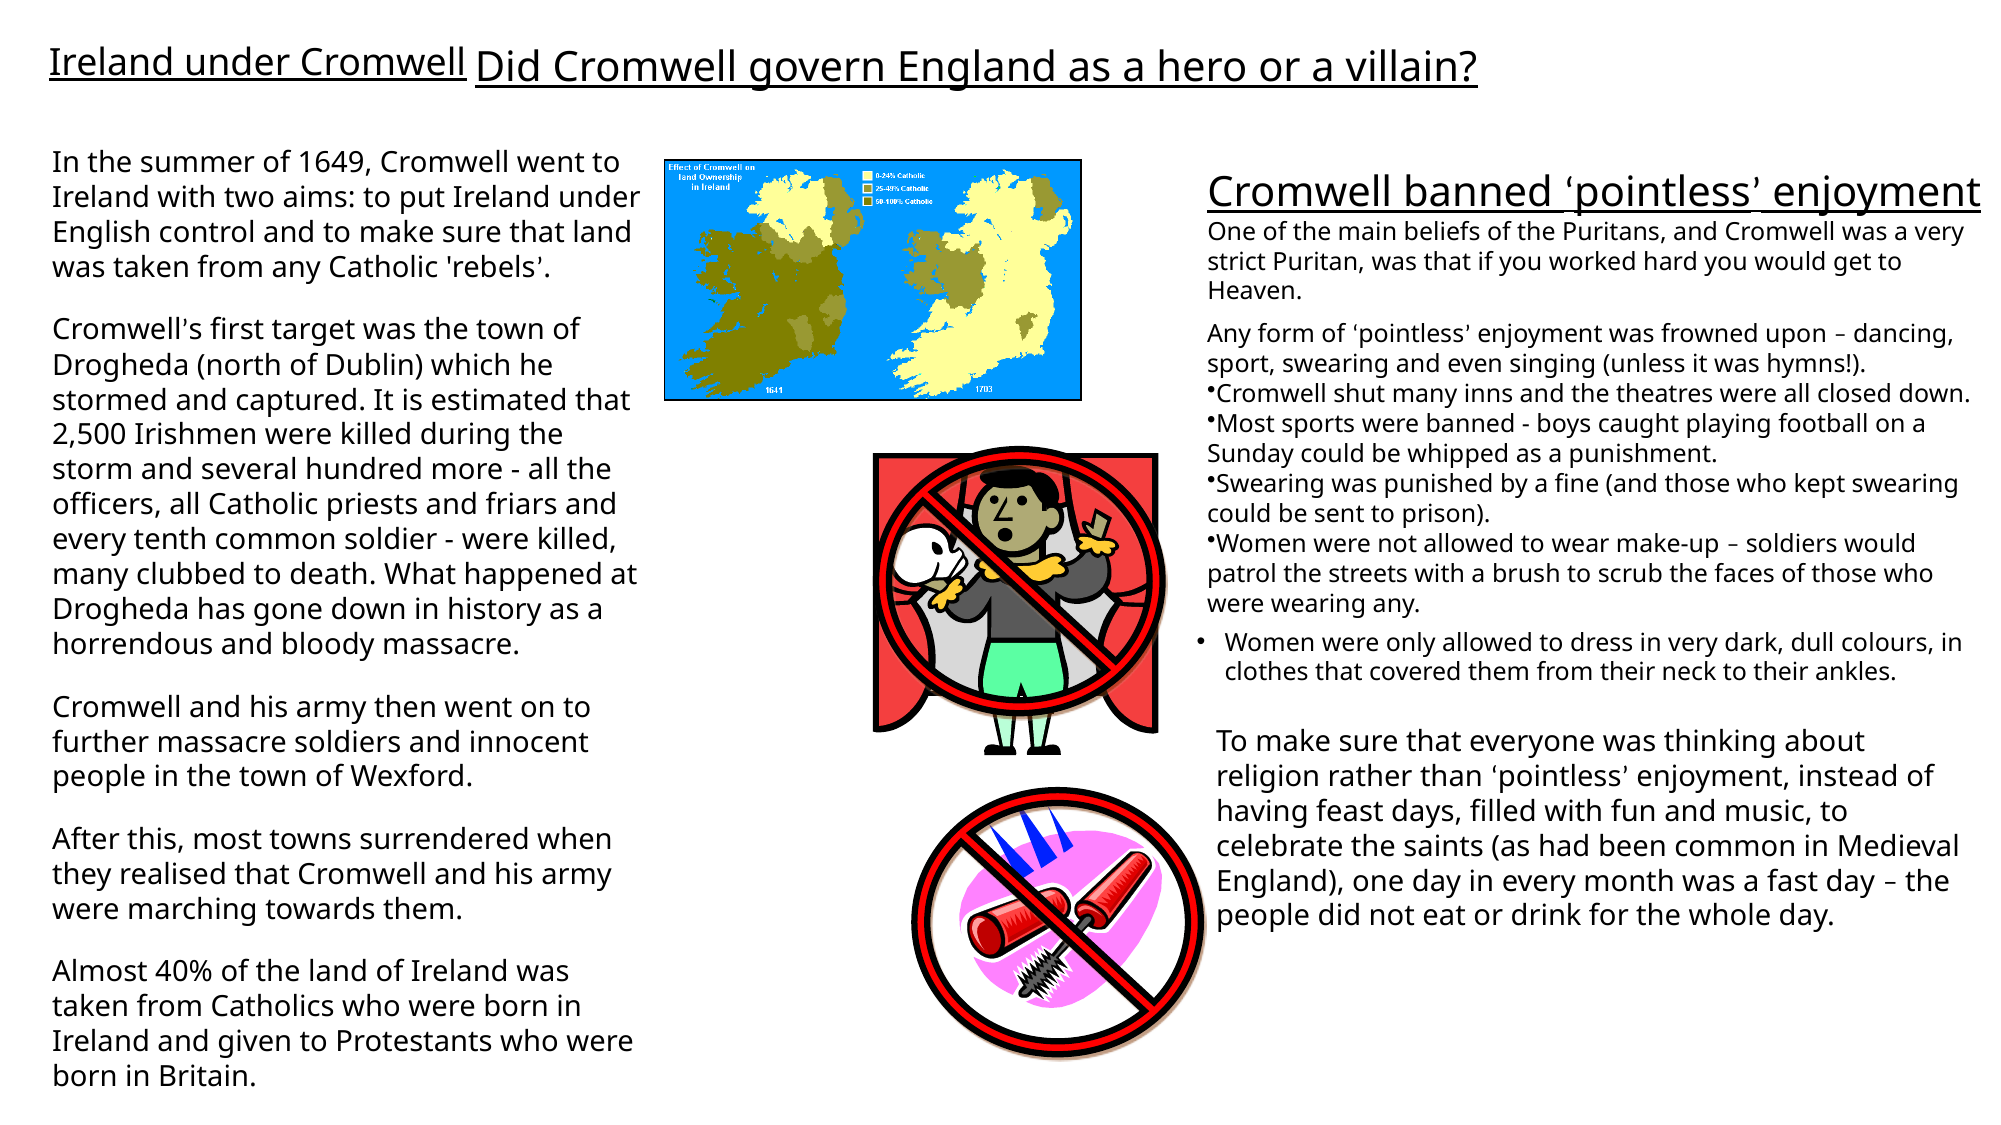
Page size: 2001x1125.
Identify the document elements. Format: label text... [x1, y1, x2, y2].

picture [665, 160, 1081, 400]
text_box [984, 449, 1055, 453]
text_box To make sure that everyone was thinking about religion rather than ‘pointless’ enjoyment, instead of having feast days, filled with fun and music, to celebrate the saints (as had been common in Medieval England), one day in every month was a fast day – the people did not eat or drink for the whole day. [1200, 714, 1988, 940]
text_box Ireland under Cromwell [33, 30, 574, 91]
picture [872, 453, 1159, 756]
text_box [914, 844, 942, 1001]
text_box Cromwell banned ‘pointless’ enjoyment One of the main beliefs of the Puritans, and Cromwell was a very strict Puritan, was that if you worked hard you would get to Heaven. [1192, 157, 2000, 403]
text_box [1159, 551, 1163, 611]
text_box Women were only allowed to dress in very dark, dull colours, in clothes that covered them from their neck to their ankles. [1181, 618, 1986, 724]
text_box Any form of ‘pointless’ enjoyment was frowned upon – dancing, sport, swearing and even singing (unless it was hymns!). Cromwell shut many inns and the theatres were all closed down. Most sports were banned - boys caught playing football on a Sunday could be whipped as a punishment. Swearing was punished by a fine (and those who kept swearing could be sent to prison). Women were not allowed to wear make-up – soldiers would patrol the streets with a brush to scrub the faces of those who were wearing any. [1192, 310, 1997, 655]
text_box Did Cromwell govern England as a hero or a villain? [368, 32, 1584, 98]
text_box In the summer of 1649, Cromwell went to Ireland with two aims: to put Ireland under English control and to make sure that land was taken from any Catholic 'rebels’. Cromwell’s first target was the town of Drogheda (north of Dublin) which he stormed and captured. It is estimated that 2,500 Irishmen were killed during the storm and several hundred more - all the officers, all Catholic priests and friars and every tenth common soldier - were killed, many clubbed to death. What happened at Drogheda has gone down in history as a horrendous and bloody massacre. Cromwell and his army then went on to further massacre soldiers and innocent people in the town of Wexford. After this, most towns surrendered when they realised that Cromwell and his army were marching towards them. Almost 40% of the land of Ireland was taken from Catholics who were born in Ireland and given to Protestants who were born in Britain. [37, 136, 666, 1100]
picture [942, 790, 1180, 1012]
text_box [1180, 853, 1200, 991]
text_box [952, 1012, 1163, 1055]
